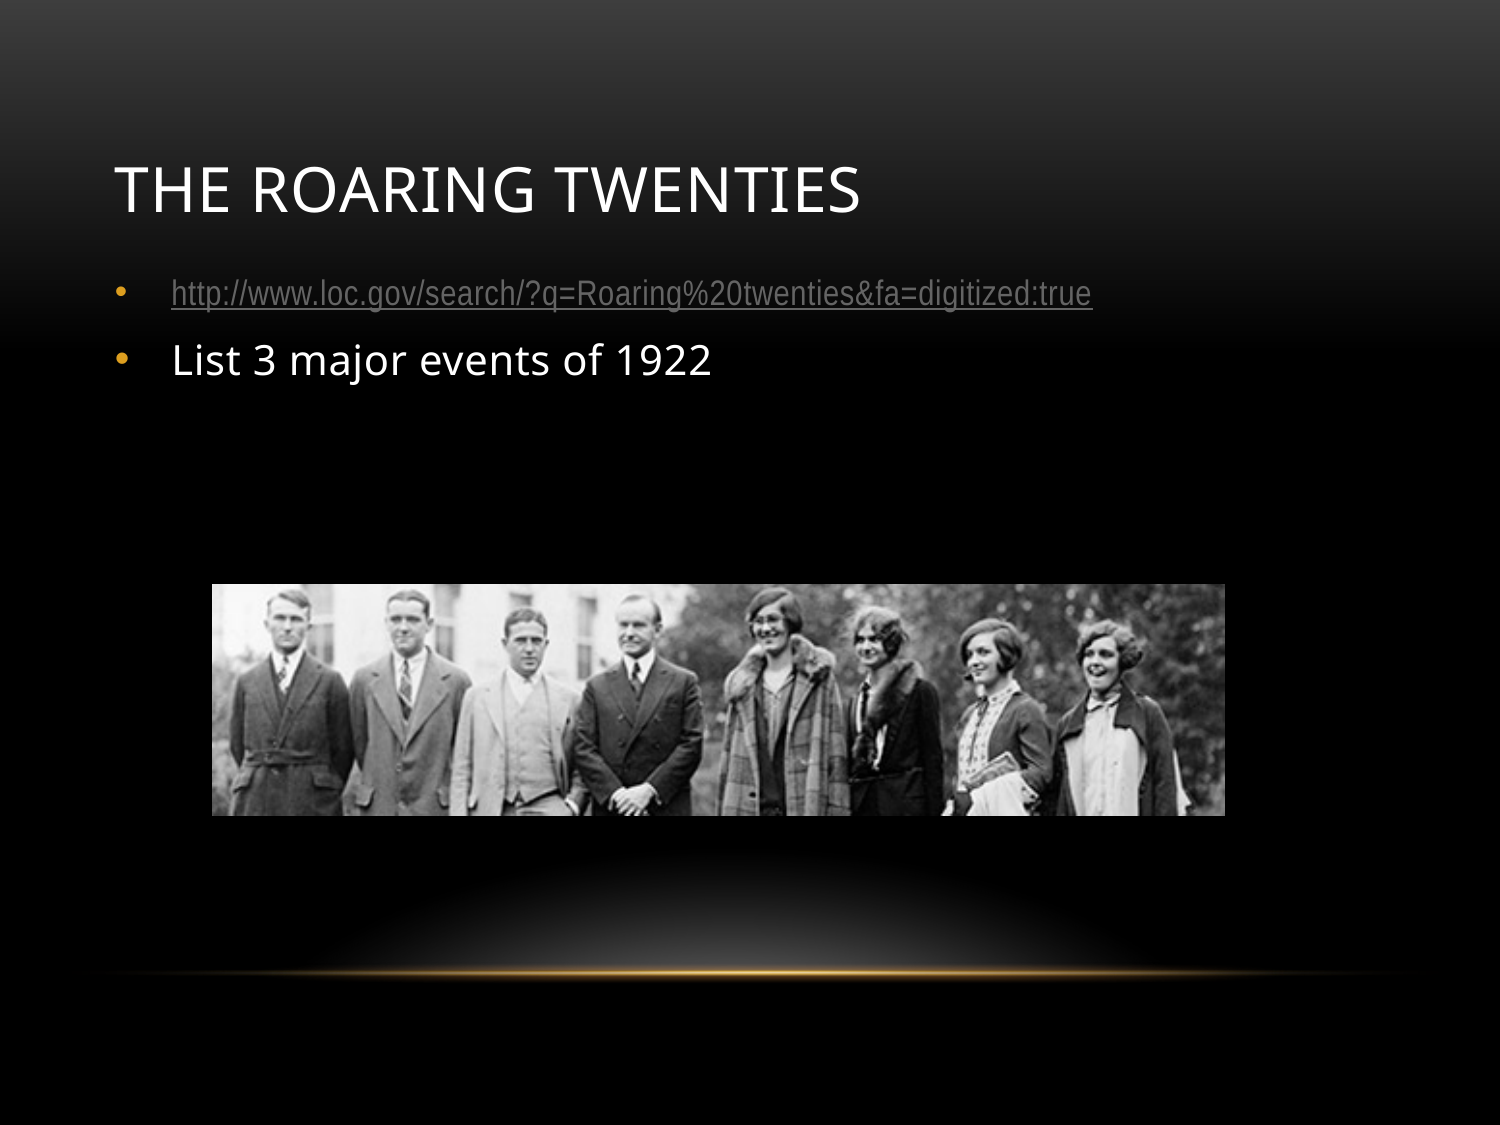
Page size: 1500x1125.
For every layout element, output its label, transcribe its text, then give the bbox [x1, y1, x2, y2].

title The Roaring Twenties [99, 45, 1400, 233]
list http://www.loc.gov/search/?q=Roaring%20twenties&fa=digitized:true List 3 major events of 1922 [99, 262, 1400, 938]
picture [0, 0, 1500, 1125]
